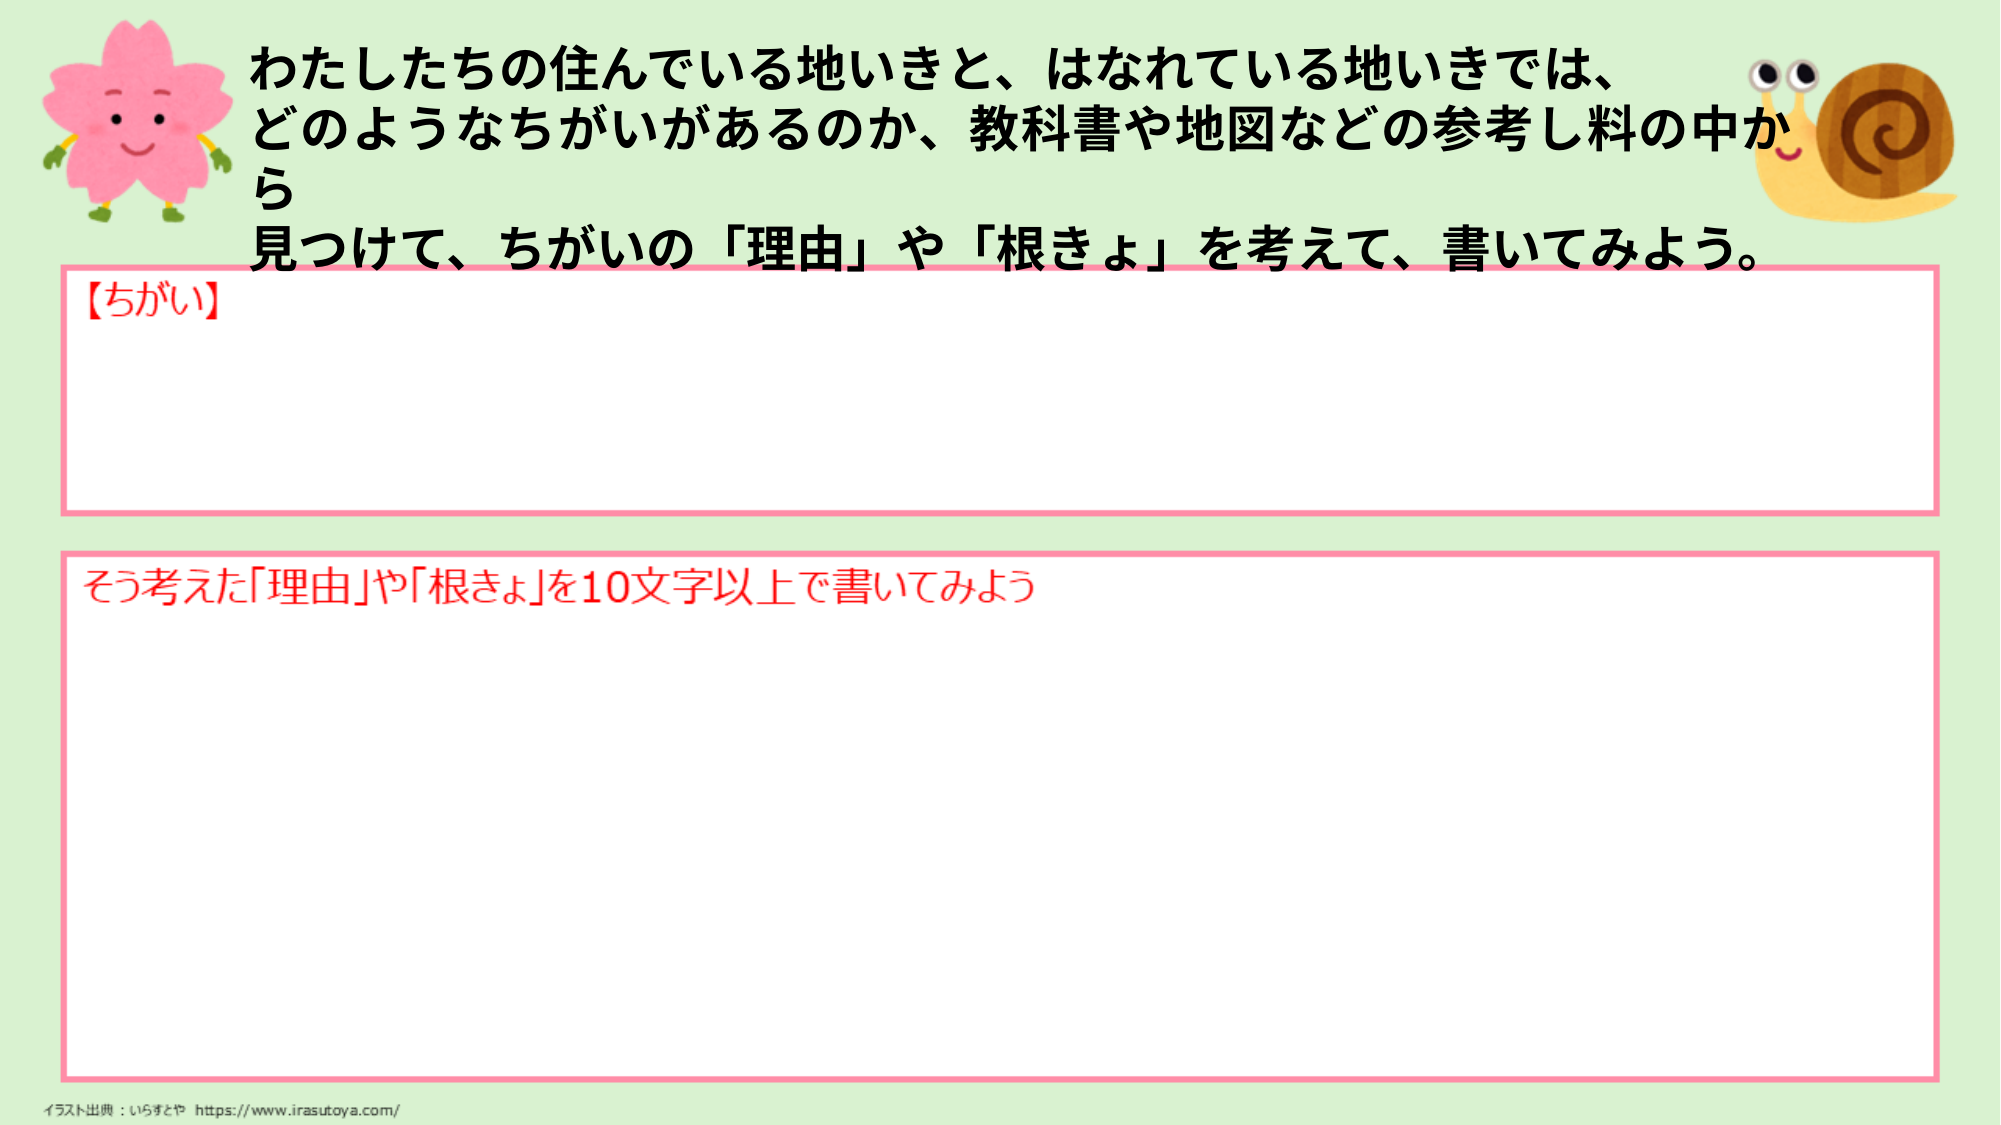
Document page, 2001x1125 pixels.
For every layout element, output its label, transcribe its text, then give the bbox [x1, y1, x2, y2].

picture [0, 0, 2001, 1125]
text_box わたしたちの住んでいる地いきと、はなれている地いきでは、 どのようなちがいがあるのか、教科書や地図などの参考し料の中から 見つけて、ちがいの「理由」や「根きょ」を考えて、書いてみよう。 [233, 30, 1808, 286]
